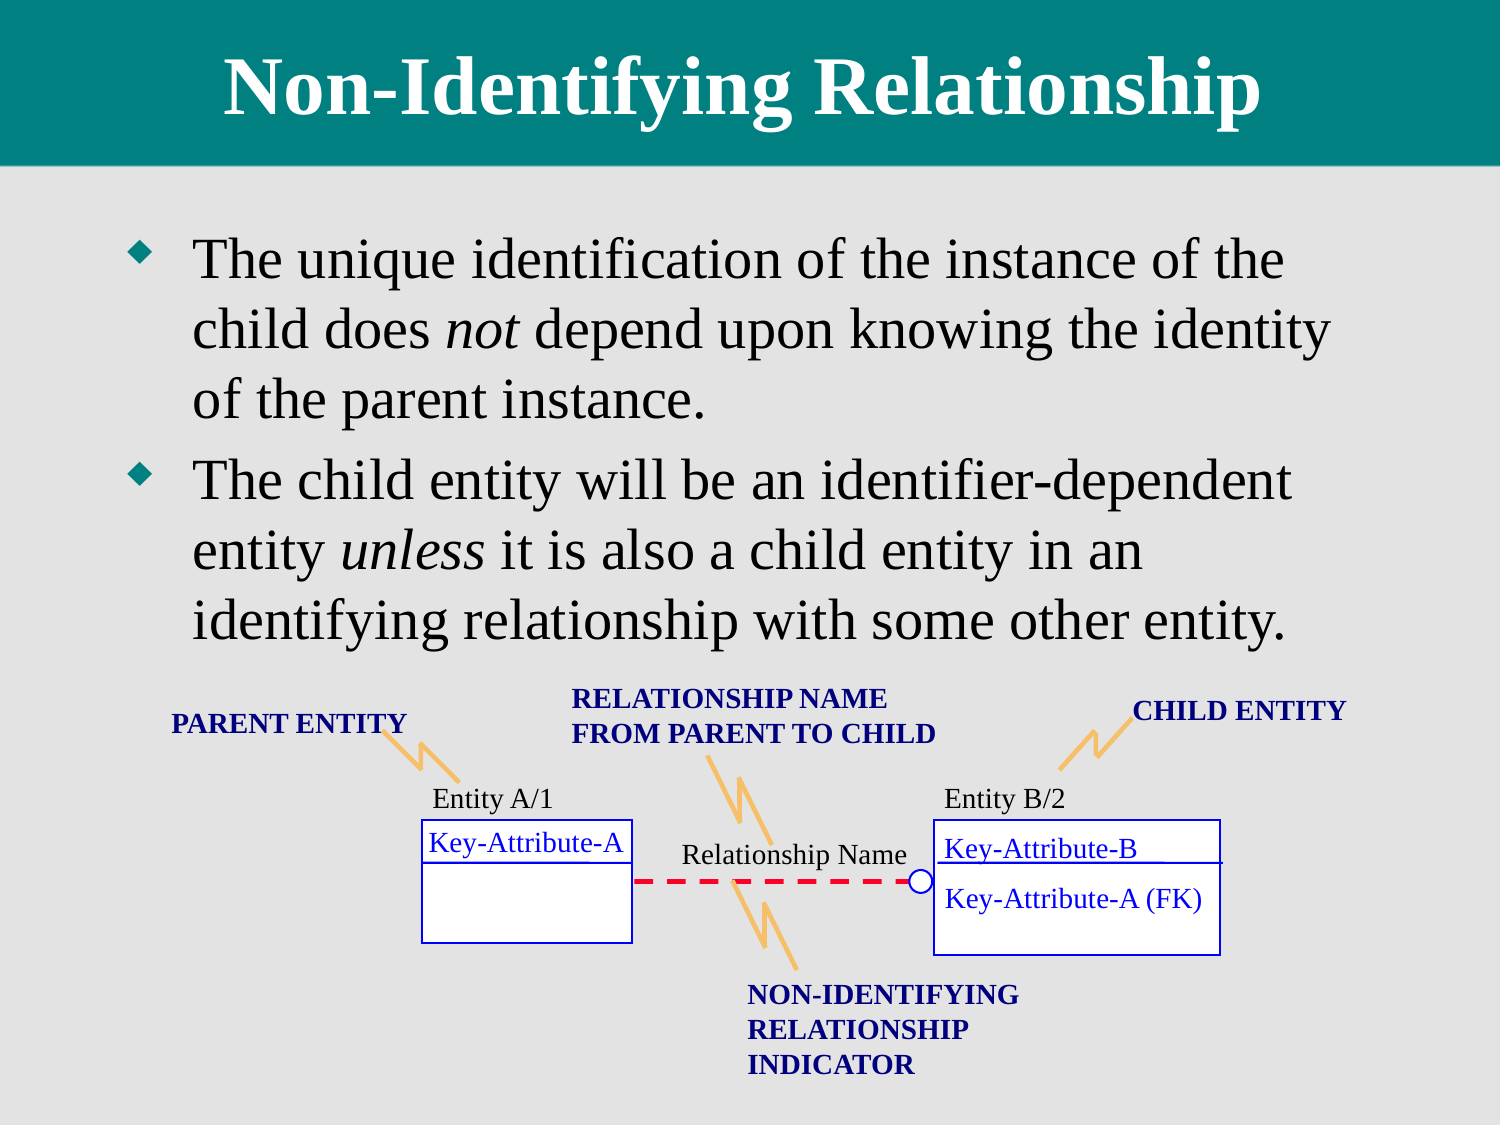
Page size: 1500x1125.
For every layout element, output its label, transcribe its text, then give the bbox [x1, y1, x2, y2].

title Non-Identifying Relationship [0, 23, 1488, 140]
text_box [154, 671, 1363, 1088]
list The unique identification of the instance of the child does not depend upon knowing the identity of the parent instance. The child entity will be an identifier-dependent entity unless it is also a child entity in an identifying relationship with some other entity. [111, 211, 1388, 662]
picture [0, 0, 1500, 1125]
